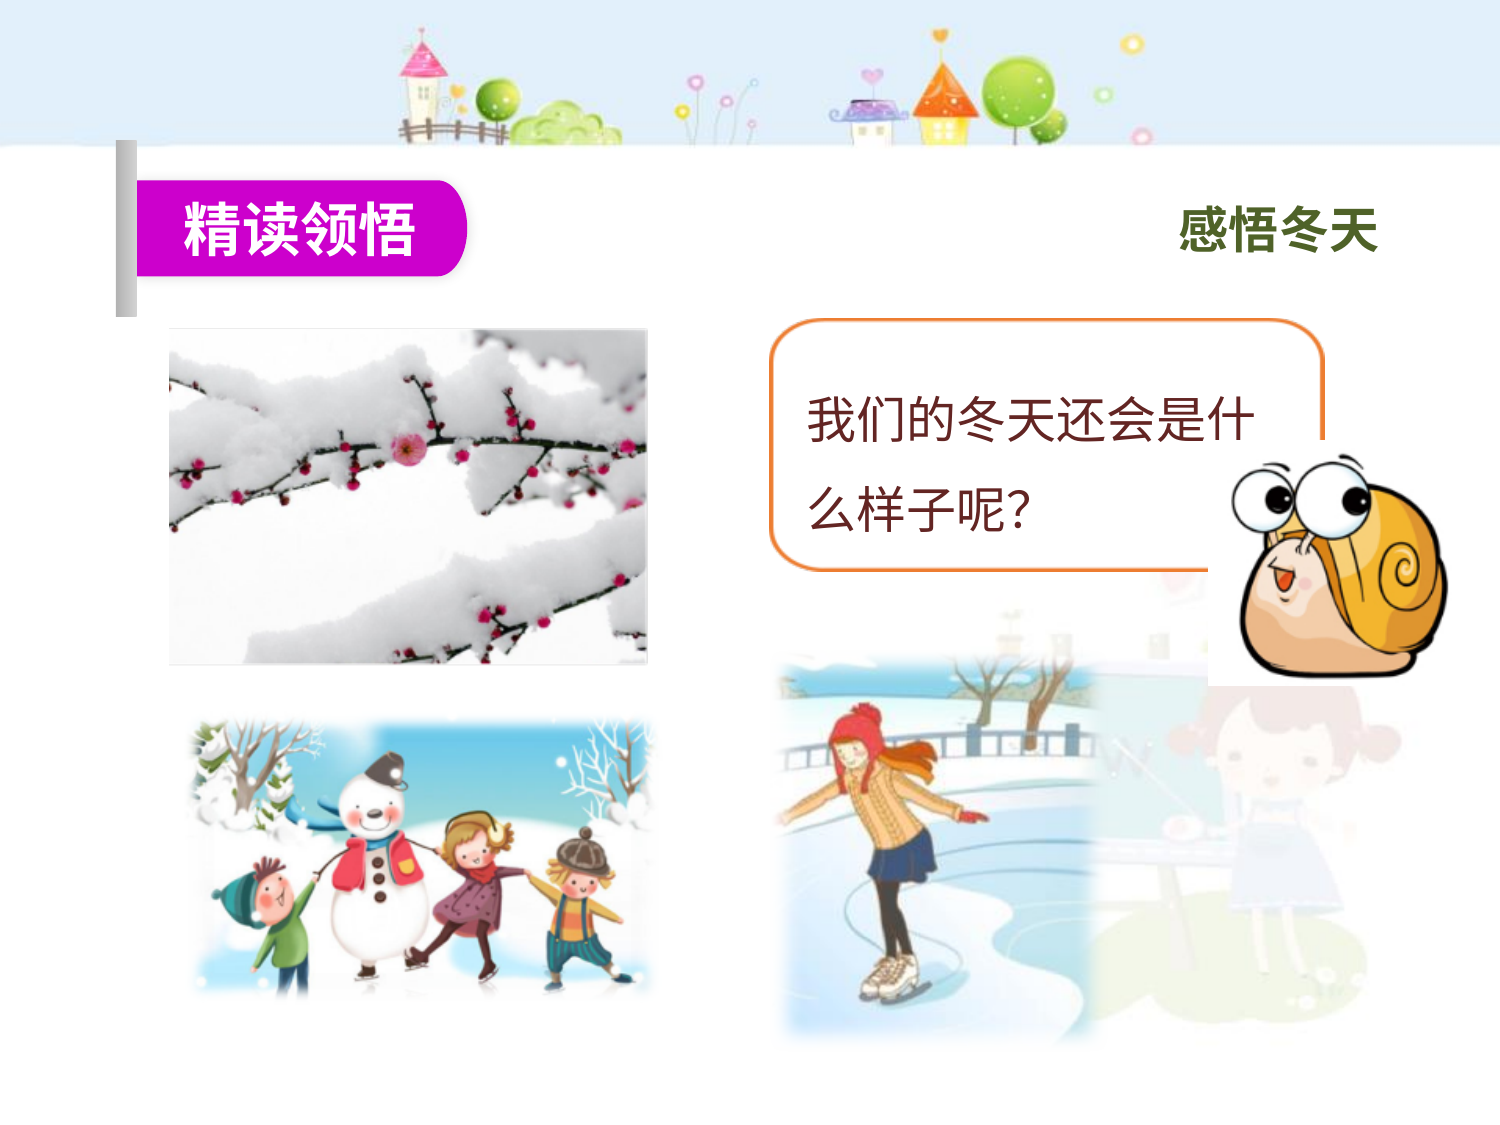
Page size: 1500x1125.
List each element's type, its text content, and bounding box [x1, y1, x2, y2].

picture [0, 0, 1500, 1125]
text_box 精读领悟 [137, 180, 468, 277]
text_box 感悟冬天 [1164, 190, 1458, 266]
text_box [115, 140, 137, 317]
